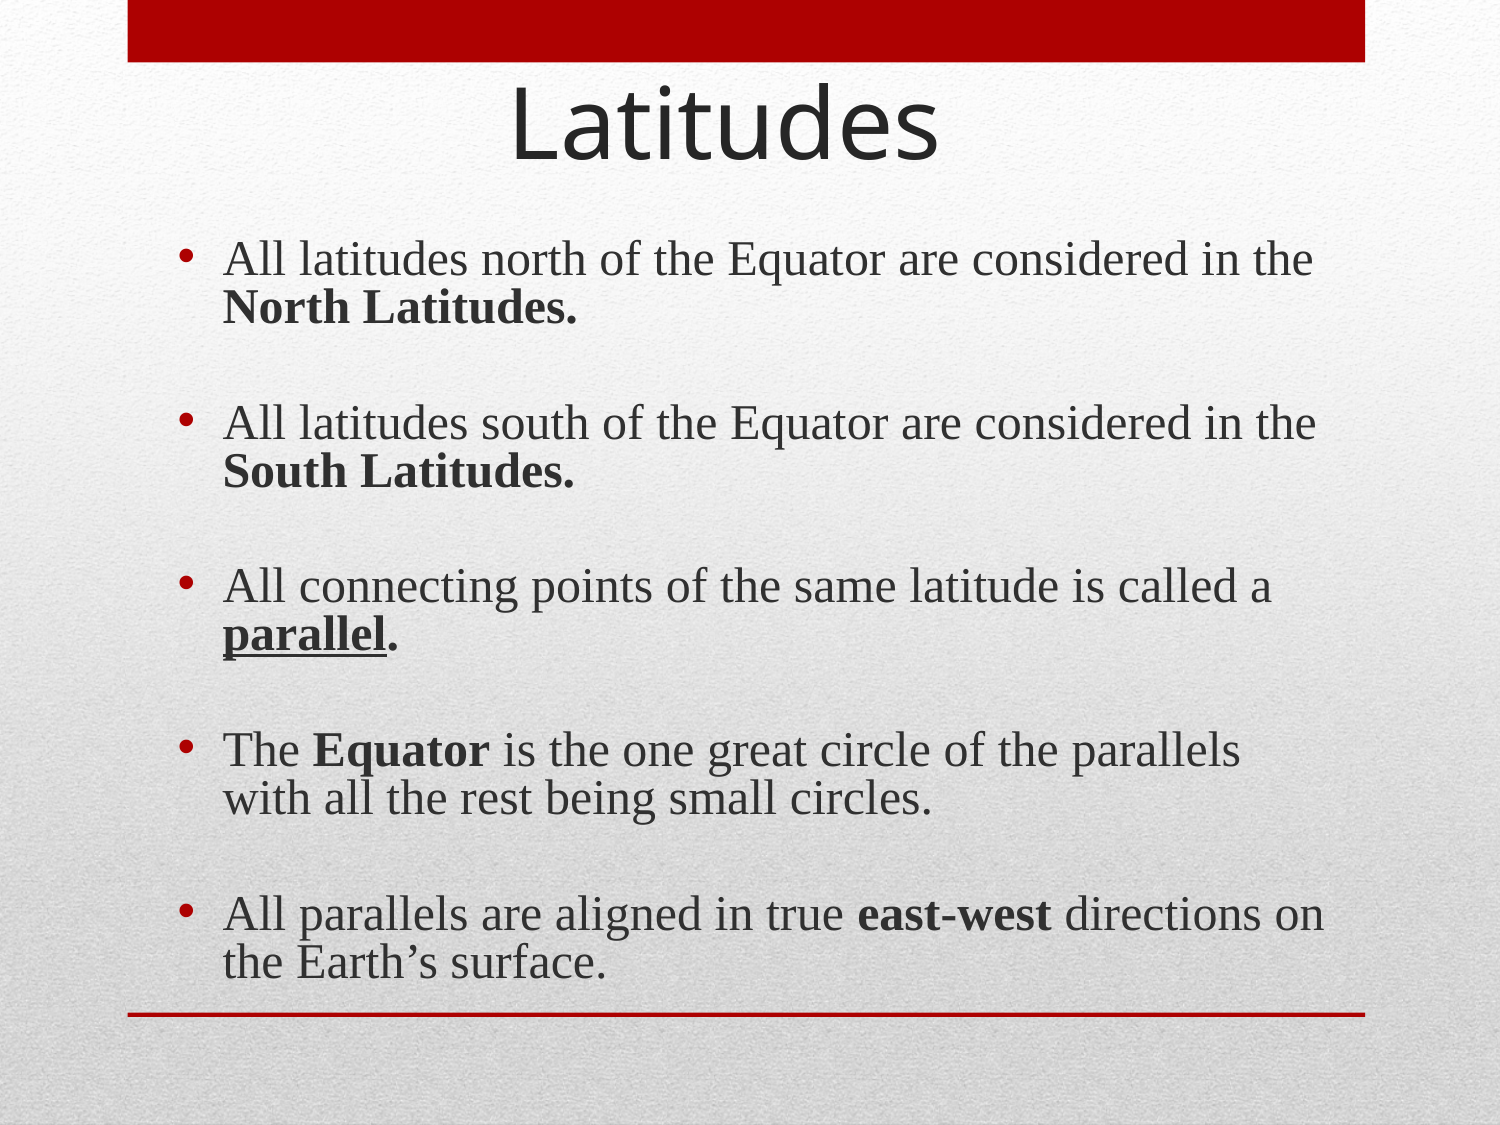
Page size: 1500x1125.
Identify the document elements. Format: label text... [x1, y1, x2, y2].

list All latitudes north of the Equator are considered in the North Latitudes. All latitudes south of the Equator are considered in the South Latitudes. All connecting points of the same latitude is called a parallel. The Equator is the one great circle of the parallels with all the rest being small circles. All parallels are aligned in true east-west directions on the Earth’s surface. [162, 162, 1350, 1063]
title Latitudes [162, 0, 1288, 162]
